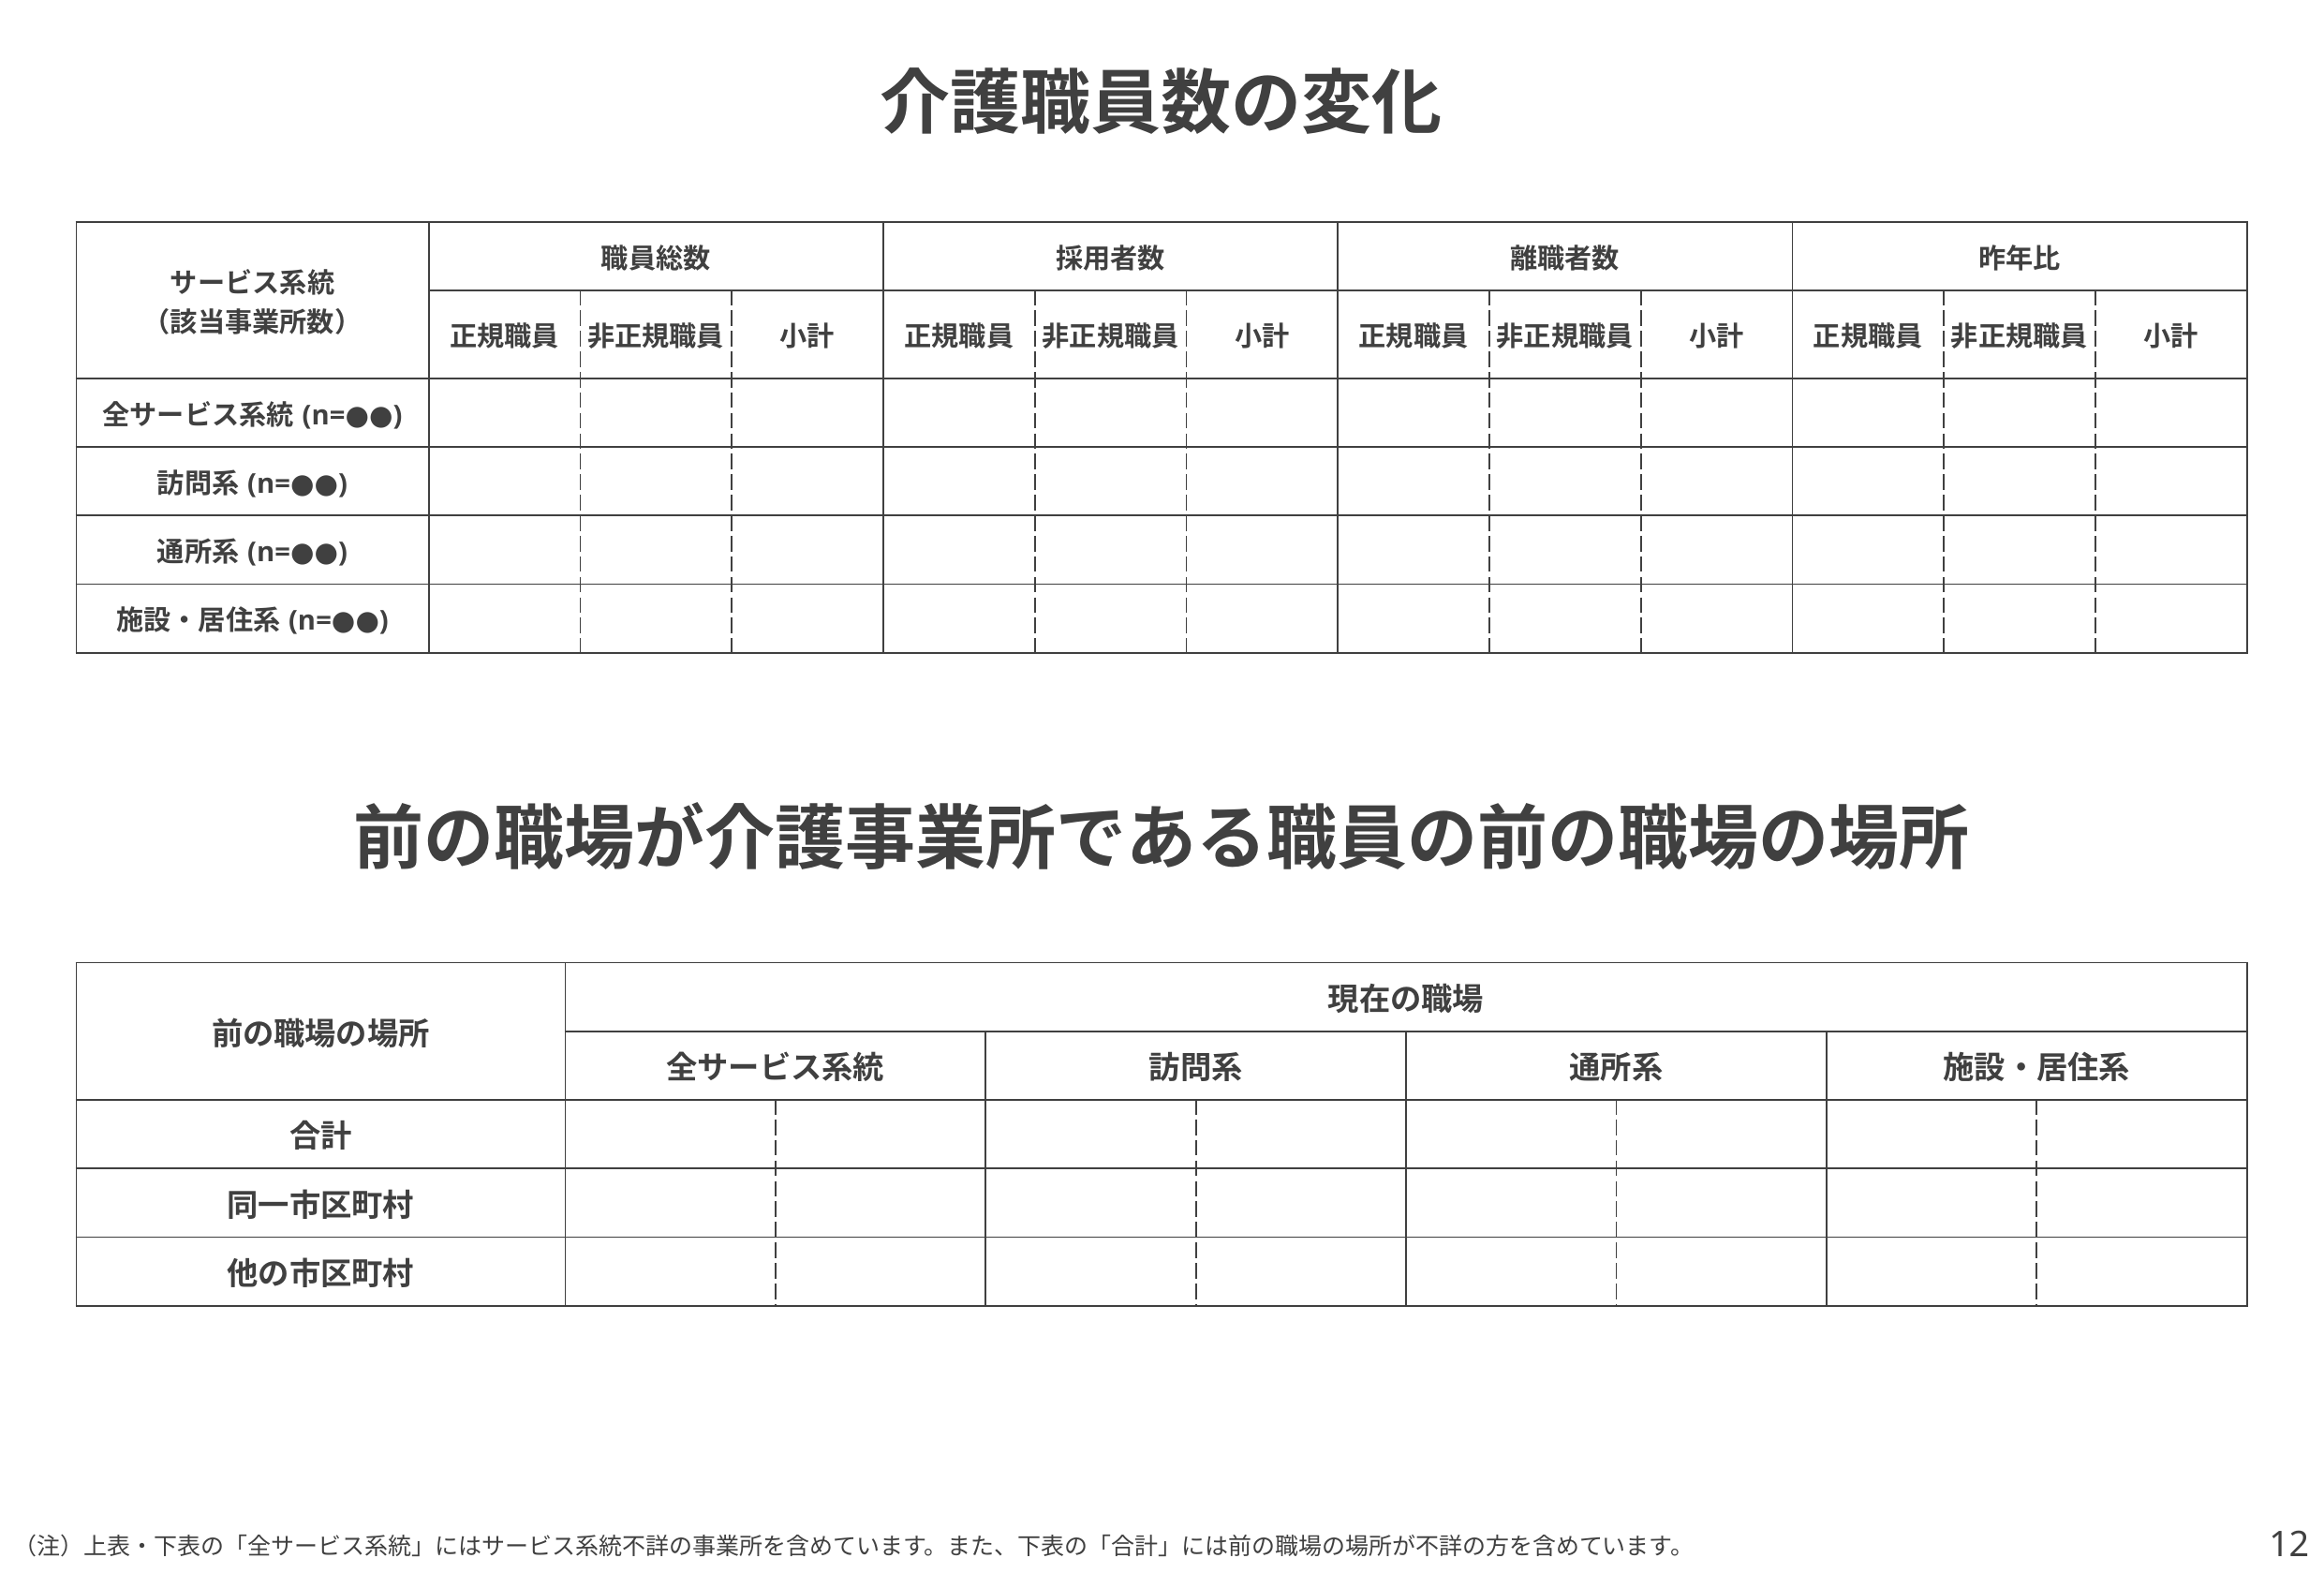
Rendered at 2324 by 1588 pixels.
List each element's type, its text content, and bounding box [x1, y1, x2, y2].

table_cell [1035, 516, 1186, 584]
table_cell 非正規職員 [1944, 291, 2095, 378]
table_header 職員総数 [430, 223, 882, 289]
table_cell [986, 1101, 1196, 1167]
table_cell [2095, 585, 2246, 652]
table_cell [776, 1101, 984, 1167]
table_cell [1616, 1238, 1826, 1305]
table_cell [566, 1169, 776, 1237]
table_cell [1196, 1101, 1405, 1167]
table_cell [986, 1238, 1196, 1305]
table_cell [1944, 585, 2095, 652]
table_cell [1196, 1238, 1405, 1305]
text_box （注）上表・下表の「全サービス系統」にはサービス系統不詳の事業所を含めています。また、下表の「合計」には前の職場の場所が不詳の方を含めています。 [0, 1523, 2154, 1566]
table_cell 正規職員 [1339, 291, 1489, 378]
table_cell 正規職員 [1793, 291, 1944, 378]
table_cell [1641, 585, 1792, 652]
table_cell 訪問系(n=●●) [77, 448, 428, 514]
table_cell [580, 516, 732, 584]
table_cell 非正規職員 [580, 291, 732, 378]
table_cell 通所系 [1407, 1032, 1826, 1099]
table_header 前の職場の場所 [77, 963, 565, 1099]
table_cell [2036, 1238, 2246, 1305]
table_cell [884, 516, 1035, 584]
table_cell [430, 448, 580, 514]
table_header 現在の職場 [566, 963, 2246, 1031]
table_cell [2095, 516, 2246, 584]
table_header 離職者数 [1339, 223, 1792, 289]
table_cell [1186, 585, 1337, 652]
table_cell [2095, 379, 2246, 446]
table_cell [986, 1169, 1196, 1237]
table_cell 他の市区町村 [77, 1238, 565, 1305]
table_header 昨年比 [1793, 223, 2246, 289]
table_cell [1793, 448, 1944, 514]
table_header 採用者数 [884, 223, 1337, 289]
table_cell [1186, 379, 1337, 446]
table_cell [732, 379, 882, 446]
table_cell 小計 [1186, 291, 1337, 378]
table_cell [2036, 1169, 2246, 1237]
table_cell 非正規職員 [1489, 291, 1641, 378]
table_cell 小計 [1641, 291, 1792, 378]
table_cell 小計 [732, 291, 882, 378]
table_cell [1641, 379, 1792, 446]
table_cell 施設・居住系 [1828, 1032, 2246, 1099]
table_cell [1186, 448, 1337, 514]
table_cell [776, 1238, 984, 1305]
table_cell 合計 [77, 1101, 565, 1167]
table_cell 非正規職員 [1035, 291, 1186, 378]
text_box 前の職場が介護事業所である職員の前の職場の場所 [100, 763, 2224, 910]
table_cell [1793, 516, 1944, 584]
table_cell 施設・居住系(n=●●) [77, 585, 428, 652]
table_cell [1793, 585, 1944, 652]
table_cell 全サービス系統(n=●●) [77, 379, 428, 446]
table_cell [732, 585, 882, 652]
table_cell [1035, 379, 1186, 446]
table_cell [1489, 516, 1641, 584]
table_cell [1186, 516, 1337, 584]
table_cell [1339, 448, 1489, 514]
table_cell [580, 585, 732, 652]
table_cell [566, 1101, 776, 1167]
table_cell [1944, 448, 2095, 514]
table_cell 訪問系 [986, 1032, 1405, 1099]
table_cell [1035, 585, 1186, 652]
title 介護職員数の変化 [100, 31, 2224, 179]
table_cell [1407, 1169, 1616, 1237]
table_cell [732, 516, 882, 584]
table_cell [2095, 448, 2246, 514]
table_cell [1944, 516, 2095, 584]
table_cell [1944, 379, 2095, 446]
table_cell [1616, 1169, 1826, 1237]
table_cell [1407, 1101, 1616, 1167]
table_cell [1489, 585, 1641, 652]
table_cell [1489, 379, 1641, 446]
table_cell [776, 1169, 984, 1237]
table_cell [1793, 379, 1944, 446]
table_cell 同一市区町村 [77, 1169, 565, 1237]
table_cell [732, 448, 882, 514]
table_cell 正規職員 [884, 291, 1035, 378]
table_cell [566, 1238, 776, 1305]
table_cell [1616, 1101, 1826, 1167]
table_cell [1339, 585, 1489, 652]
table_cell [430, 585, 580, 652]
table_cell [884, 379, 1035, 446]
table_cell [430, 379, 580, 446]
table_cell [884, 448, 1035, 514]
table_cell [1641, 448, 1792, 514]
table_header サービス系統 （該当事業所数） [77, 223, 428, 378]
table_cell [2036, 1101, 2246, 1167]
table_cell [1407, 1238, 1616, 1305]
table_cell 全サービス系統 [566, 1032, 984, 1099]
table_cell [1641, 516, 1792, 584]
table_cell [1339, 379, 1489, 446]
table_cell 小計 [2095, 291, 2246, 378]
table_cell [580, 448, 732, 514]
table_cell [580, 379, 732, 446]
table_cell 正規職員 [430, 291, 580, 378]
slide_number 12 [1800, 1503, 2324, 1588]
table_cell [1828, 1238, 2036, 1305]
table_cell [884, 585, 1035, 652]
table_cell [1828, 1169, 2036, 1237]
table_cell [430, 516, 580, 584]
table_cell 通所系(n=●●) [77, 516, 428, 584]
table_cell [1489, 448, 1641, 514]
table_cell [1035, 448, 1186, 514]
table_cell [1196, 1169, 1405, 1237]
table_cell [1828, 1101, 2036, 1167]
table_cell [1339, 516, 1489, 584]
